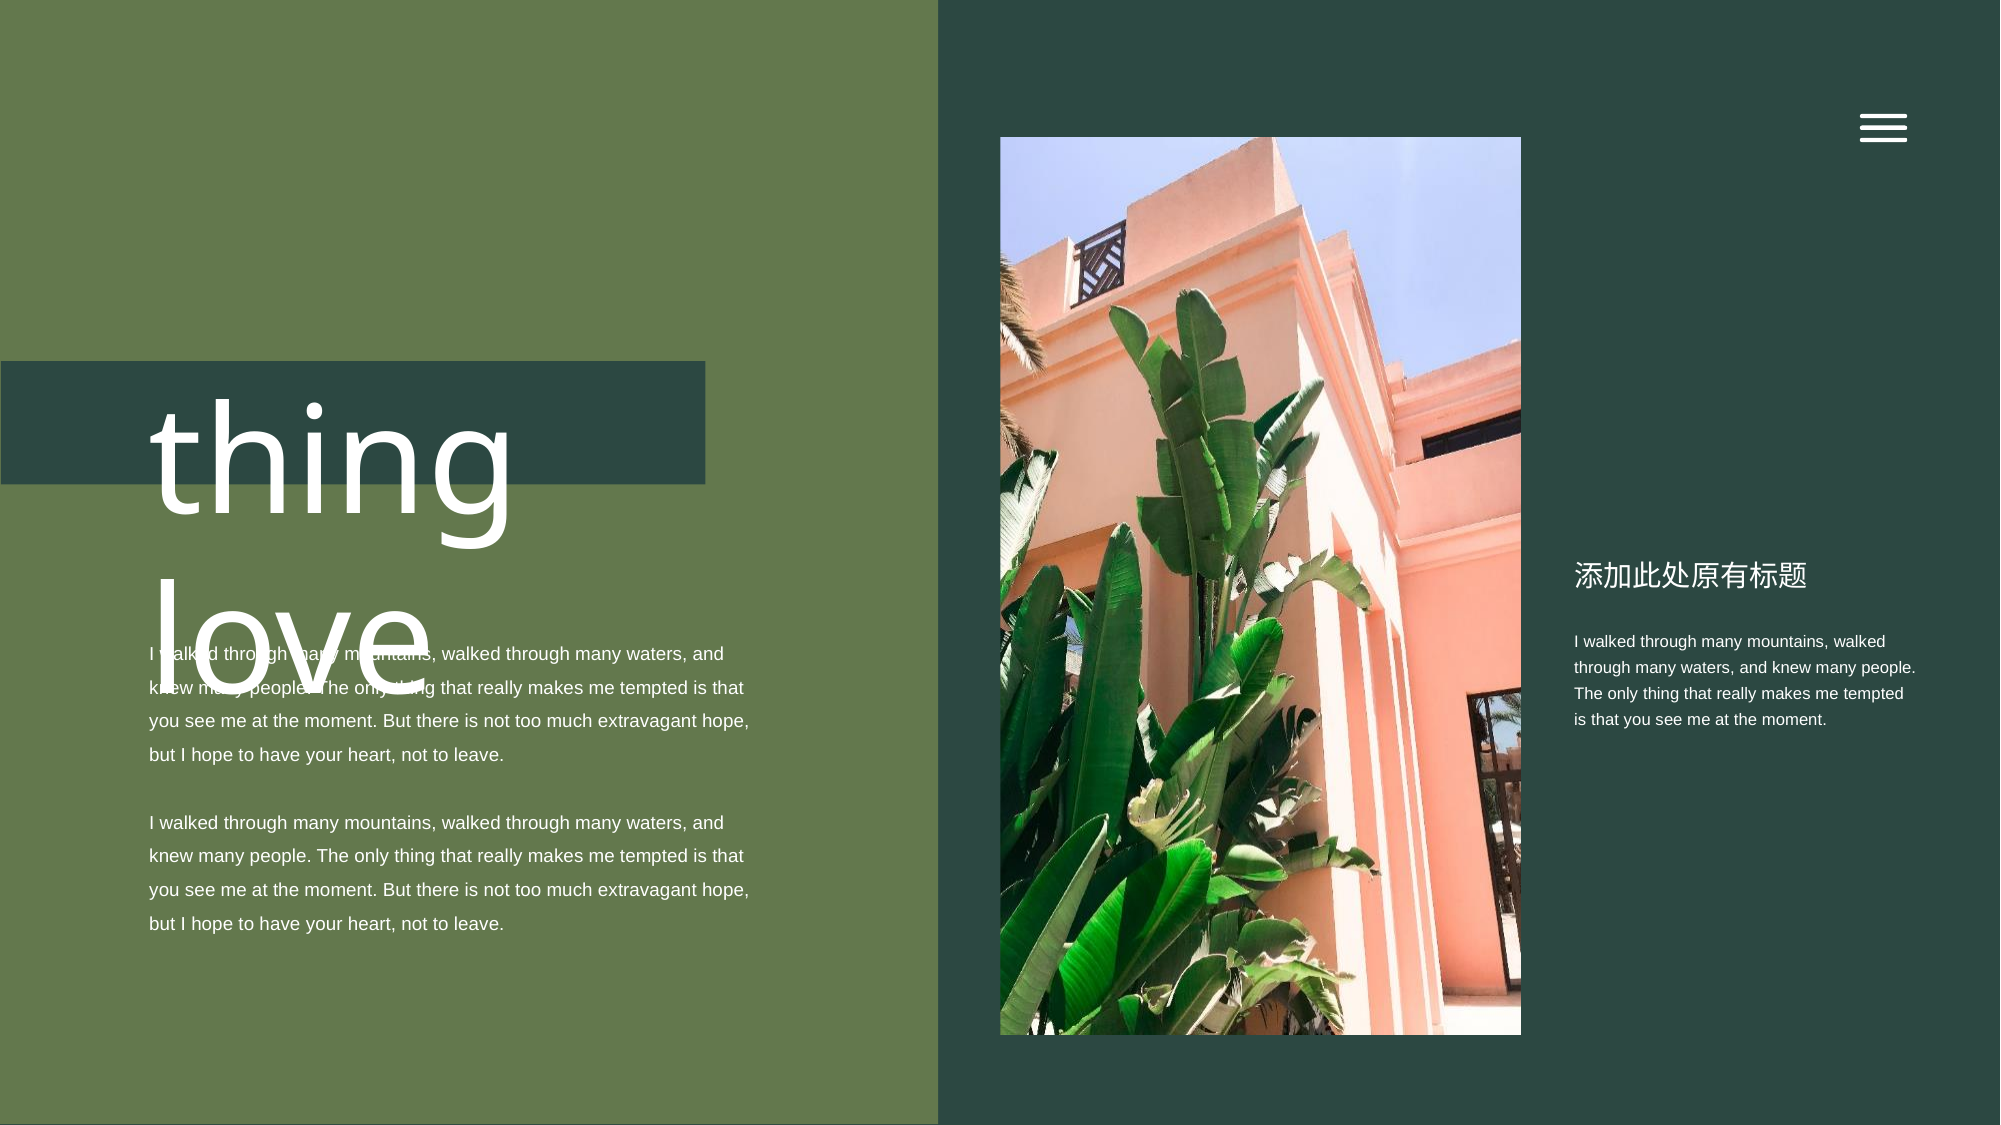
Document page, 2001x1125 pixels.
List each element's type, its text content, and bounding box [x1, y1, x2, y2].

text_box [1859, 137, 1908, 143]
text_box [999, 137, 1522, 1035]
text_box [1859, 113, 1908, 119]
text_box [0, 355, 706, 553]
text_box [1859, 125, 1908, 130]
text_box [1559, 550, 1933, 738]
text_box [0, 0, 939, 1125]
text_box I walked through many mountains, walked through many waters, and knew many people. The only thing that really makes me tempted is that you see me at the moment. But there is not too much extravagant hope, but I hope to have your heart, not to leave. I walked through many mountains, walked through many waters, and knew many people. The only thing that really makes me tempted is that you see me at the moment. But there is not too much extravagant hope, but I hope to have your heart, not to leave. [134, 623, 778, 999]
